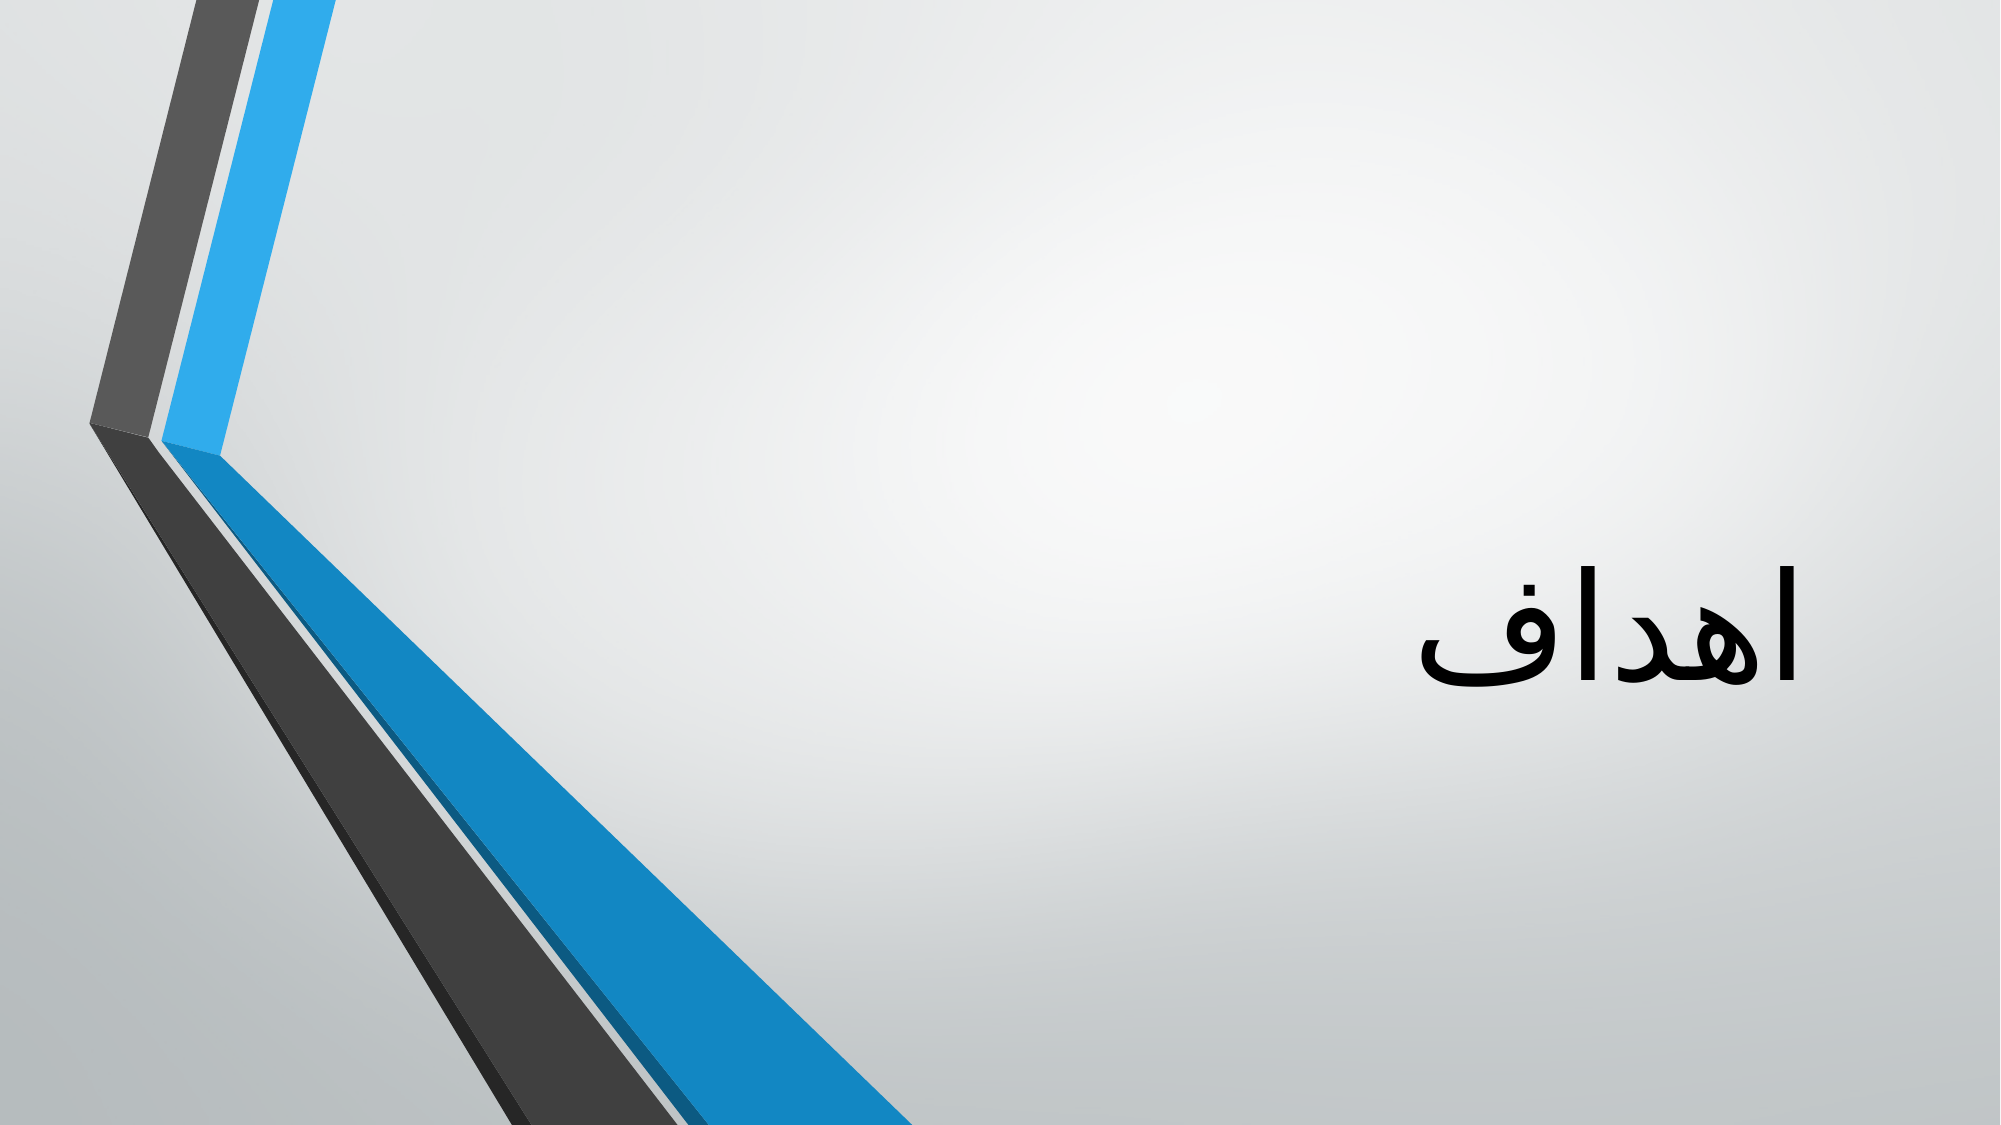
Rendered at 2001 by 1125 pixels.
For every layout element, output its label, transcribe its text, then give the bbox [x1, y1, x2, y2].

title اهداف [1299, 429, 1922, 718]
